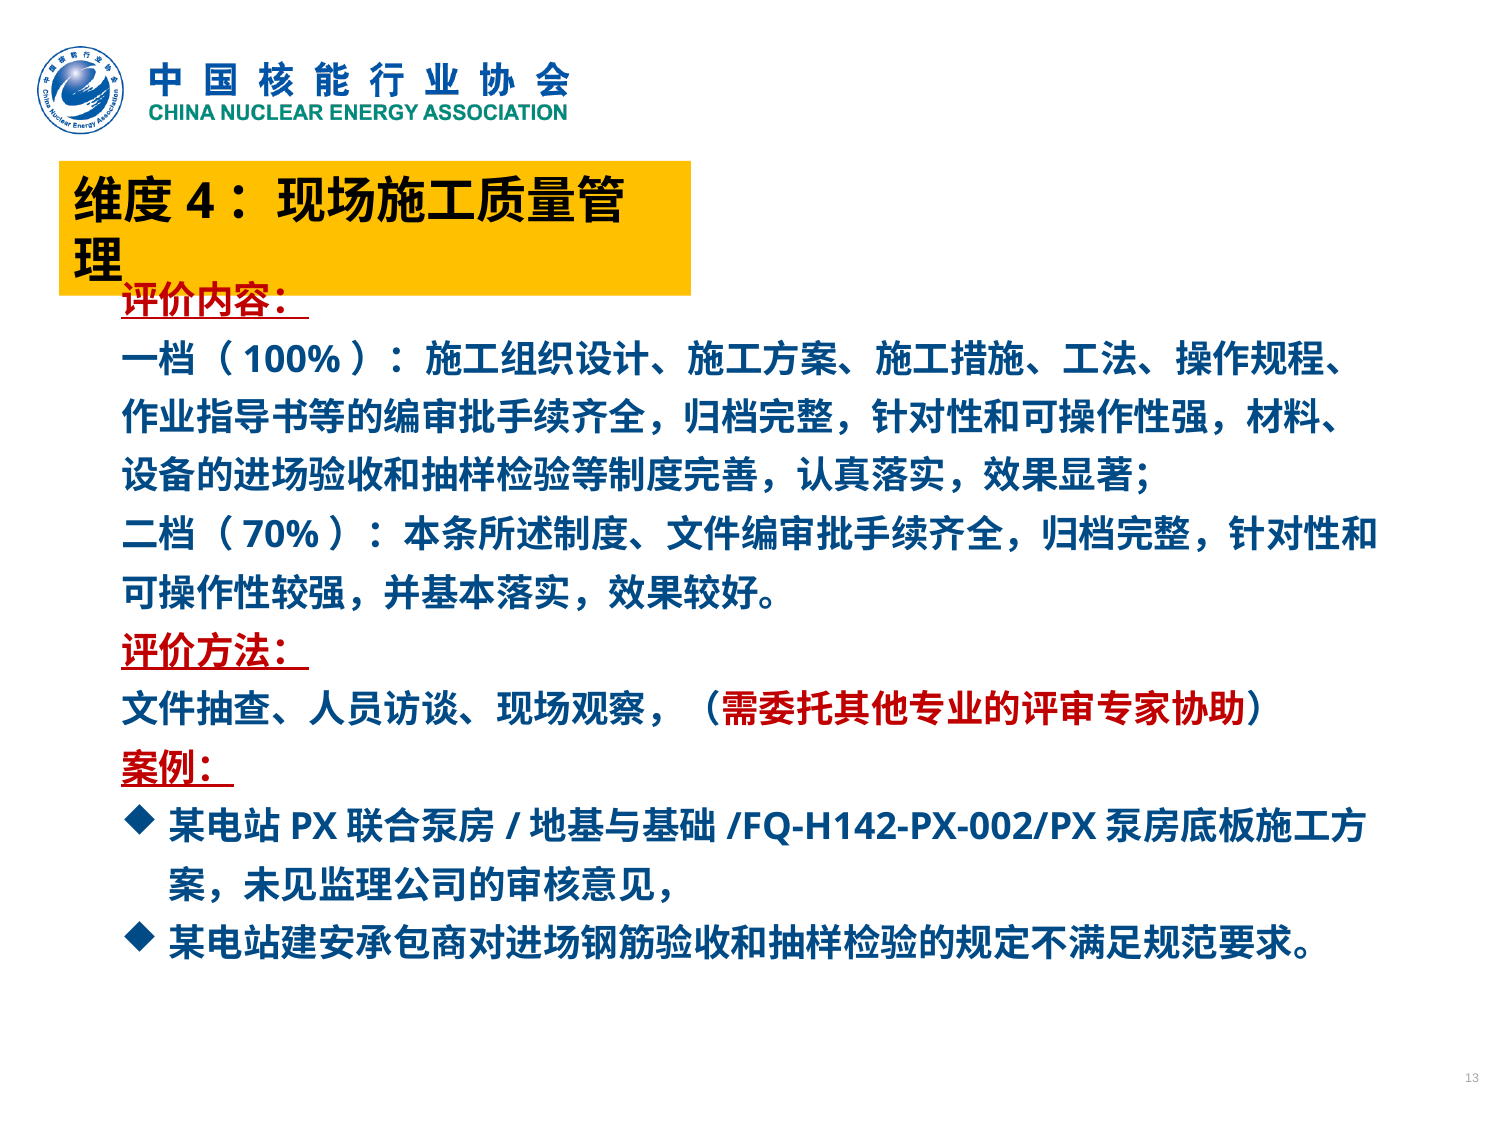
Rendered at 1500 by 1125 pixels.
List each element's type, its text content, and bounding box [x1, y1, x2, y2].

picture [32, 42, 573, 138]
text_box 维度4：现场施工质量管理 [59, 160, 691, 296]
slide_number 13 [1144, 1047, 1495, 1107]
text_box 评价内容： 一档（100%）：施工组织设计、施工方案、施工措施、工法、操作规程、作业指导书等的编审批手续齐全，归档完整，针对性和可操作性强，材料、设备的进场验收和抽样检验等制度完善，认真落实，效果显著； 二档（70%）：本条所述制度、文件编审批手续齐全，归档完整，针对性和可操作性较强，并基本落实，效果较好。 评价方法： 文件抽查、人员访谈、现场观察，（需委托其他专业的评审专家协助） 案例： 某电站PX联合泵房/地基与基础/FQ-H142-PX-002/PX泵房底板施工方案，未见监理公司的审核意见， 某电站建安承包商对进场钢筋验收和抽样检验的规定不满足规范要求。 [106, 255, 1400, 972]
